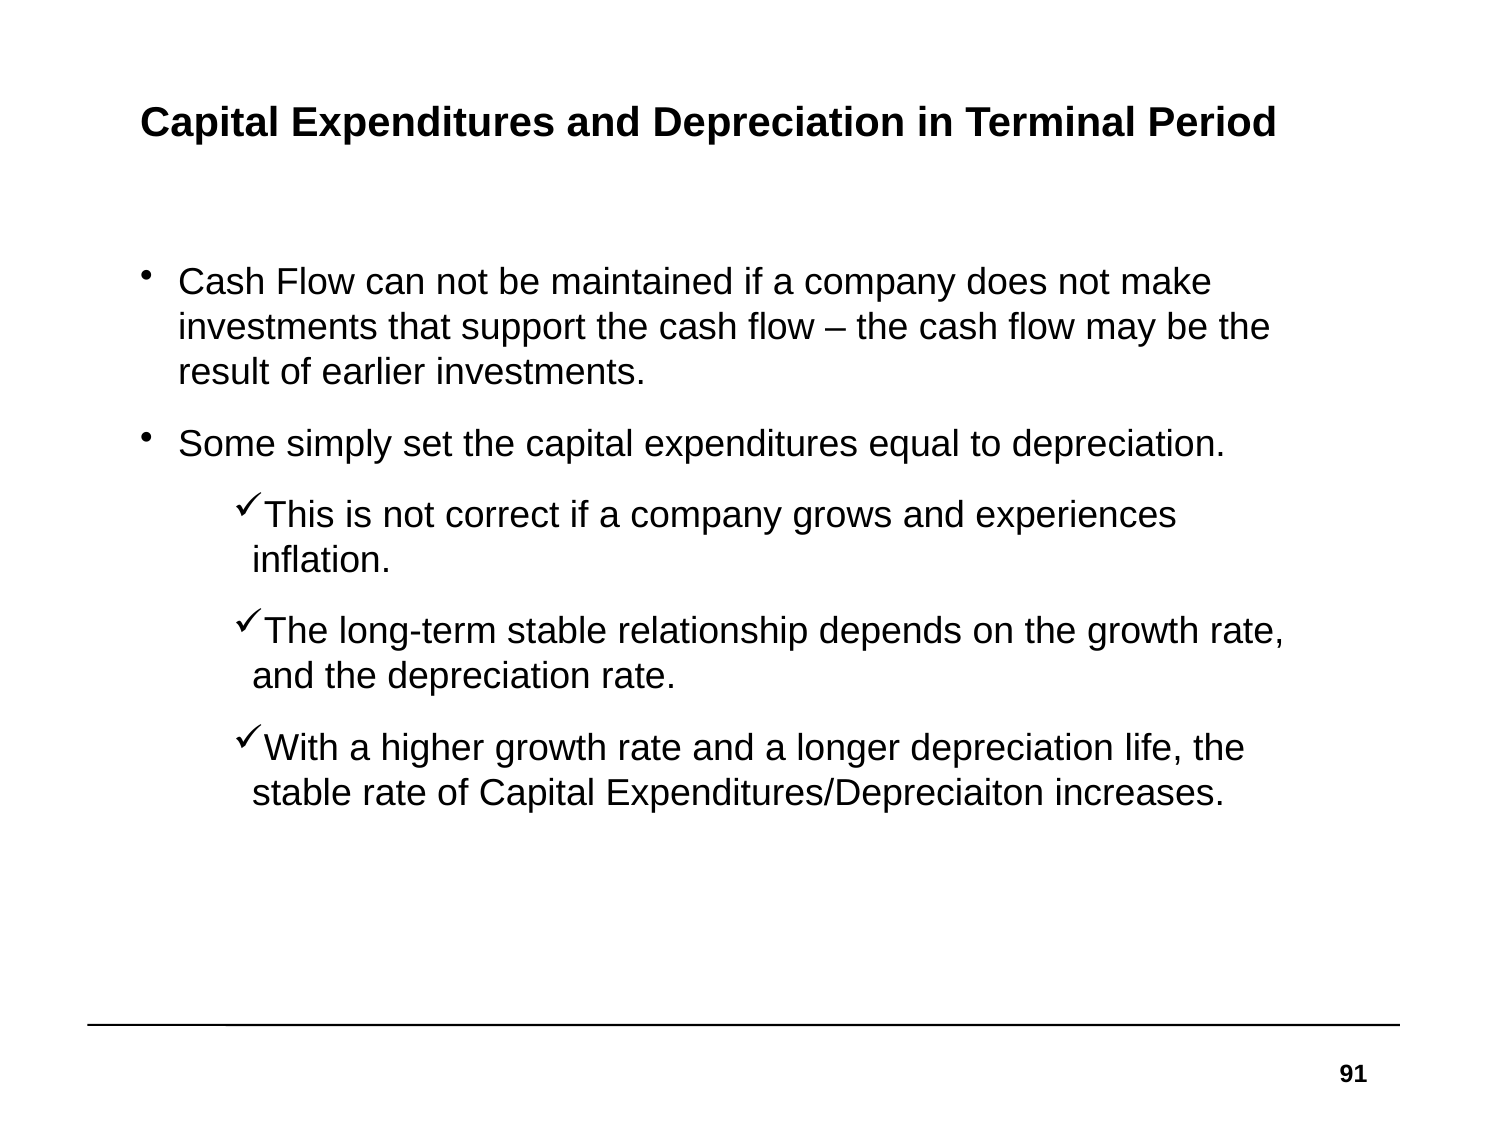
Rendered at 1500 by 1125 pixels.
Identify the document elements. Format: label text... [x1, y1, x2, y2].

list Cash Flow can not be maintained if a company does not make investments that support the cash flow – the cash flow may be the result of earlier investments. Some simply set the capital expenditures equal to depreciation. This is not correct if a company grows and experiences inflation. The long-term stable relationship depends on the growth rate, and the depreciation rate. With a higher growth rate and a longer depreciation life, the stable rate of Capital Expenditures/Depreciaiton increases. [125, 249, 1338, 1000]
title Capital Expenditures and Depreciation in Terminal Period [125, 87, 1375, 225]
